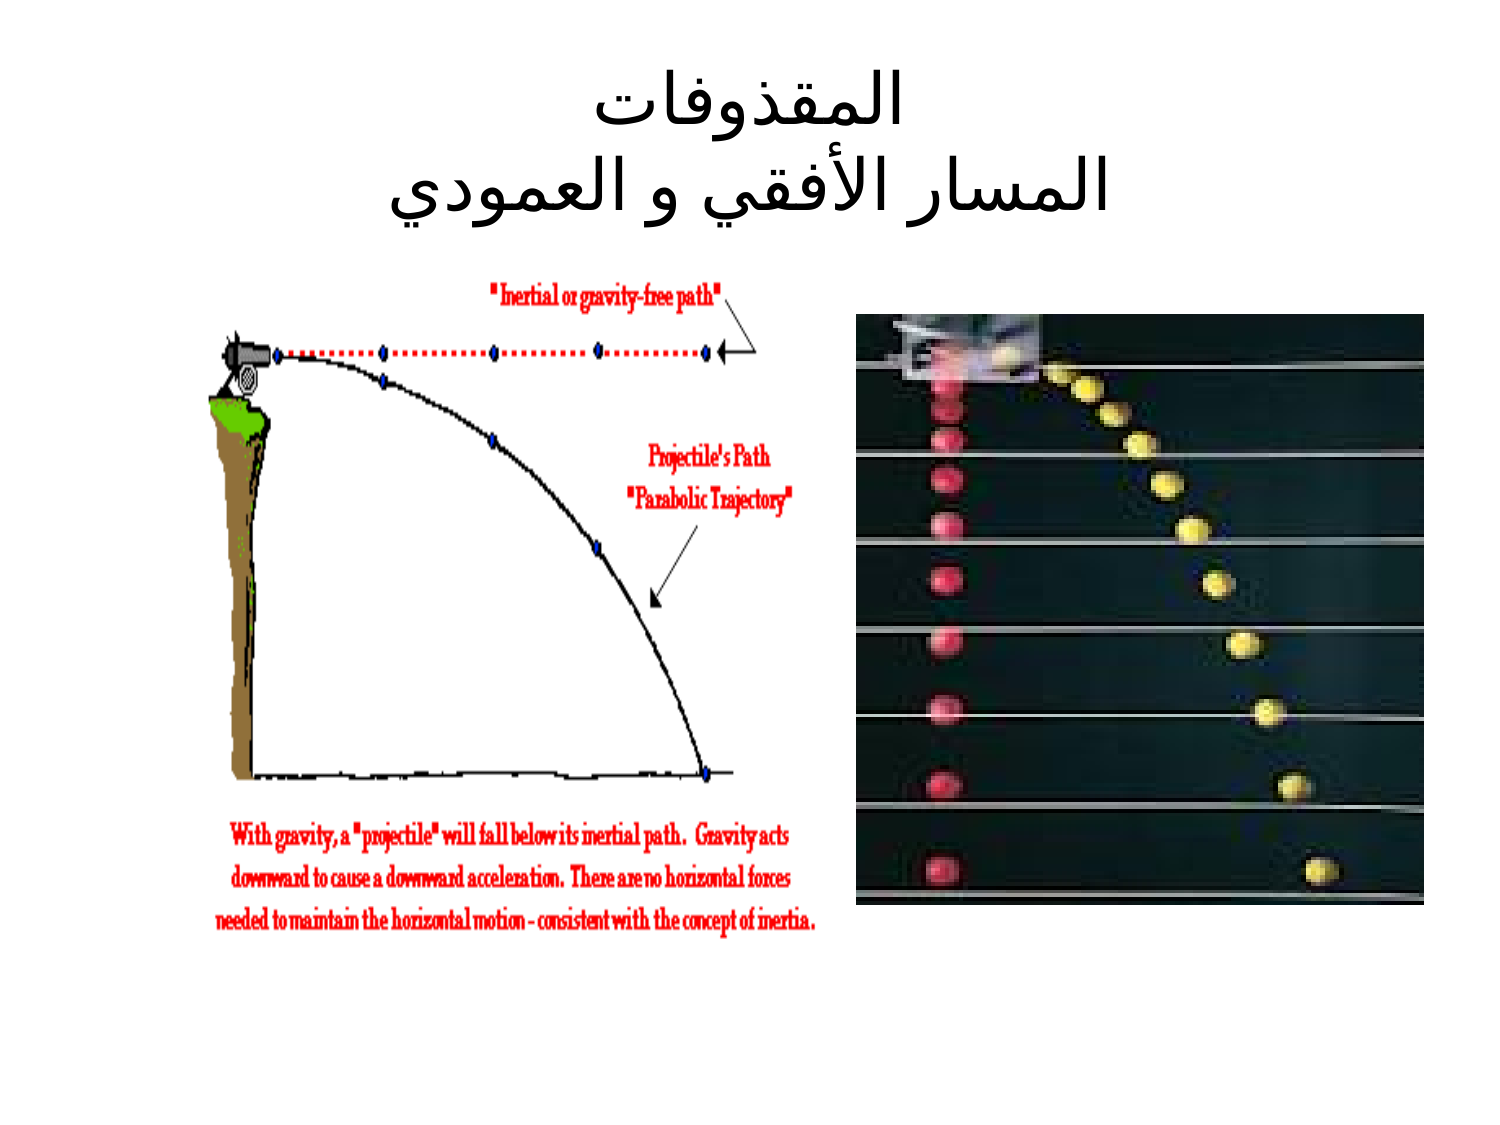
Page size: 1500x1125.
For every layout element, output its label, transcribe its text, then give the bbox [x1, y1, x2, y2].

picture [856, 314, 1424, 906]
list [182, 278, 833, 953]
title المقذوفات المسار الأفقي و العمودي [75, 45, 1425, 233]
